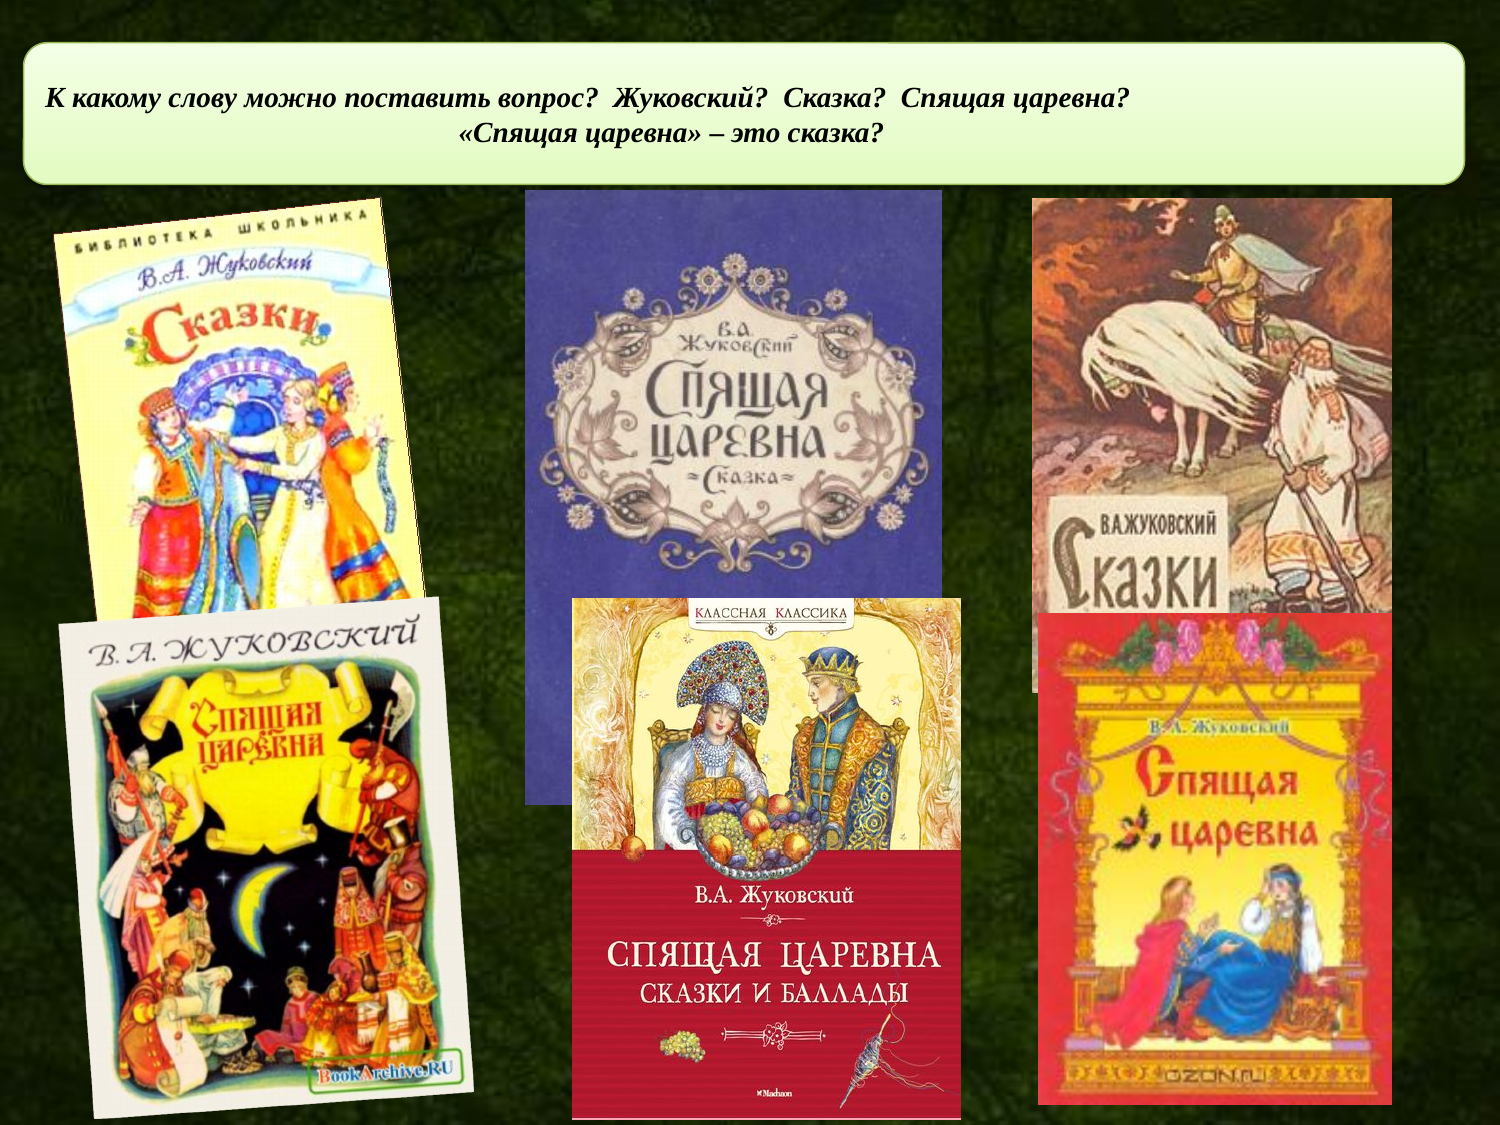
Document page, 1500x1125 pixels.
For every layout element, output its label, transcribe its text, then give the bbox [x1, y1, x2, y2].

picture [0, 0, 1500, 1125]
text_box К какому слову можно поставить вопрос? Жуковский? Сказка? Спящая царевна? «Спящая царевна» – это сказка? [22, 41, 1466, 186]
